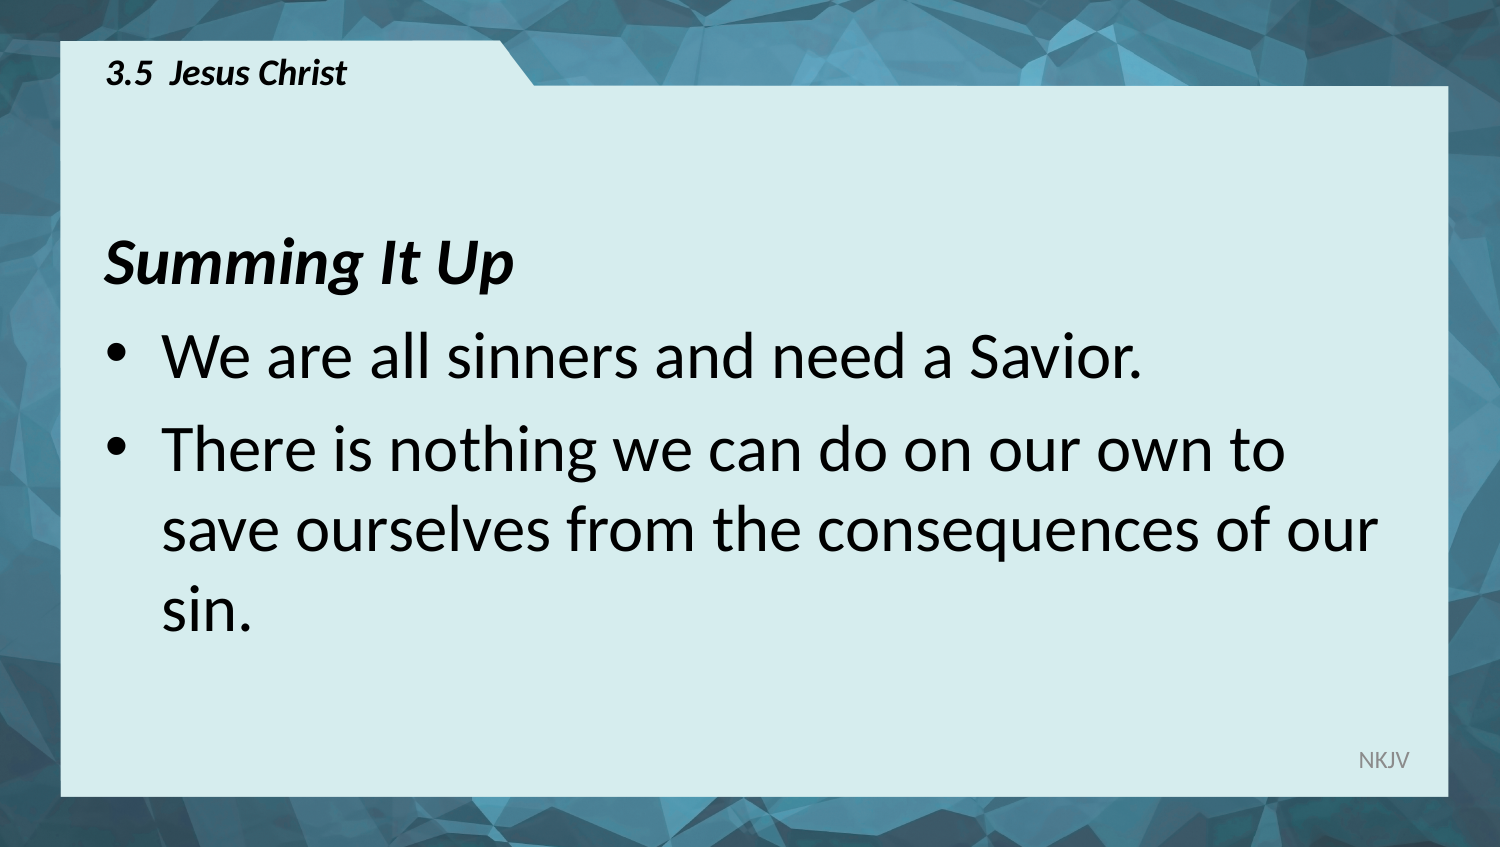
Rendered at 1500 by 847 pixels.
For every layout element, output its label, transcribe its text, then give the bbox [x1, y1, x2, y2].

list Summing It Up We are all sinners and need a Savior. There is nothing we can do on our own to save ourselves from the consequences of our sin. [89, 141, 1403, 722]
title 3.5 Jesus Christ [89, 33, 1420, 108]
footer NKJV [950, 736, 1425, 782]
picture [0, 0, 1500, 847]
